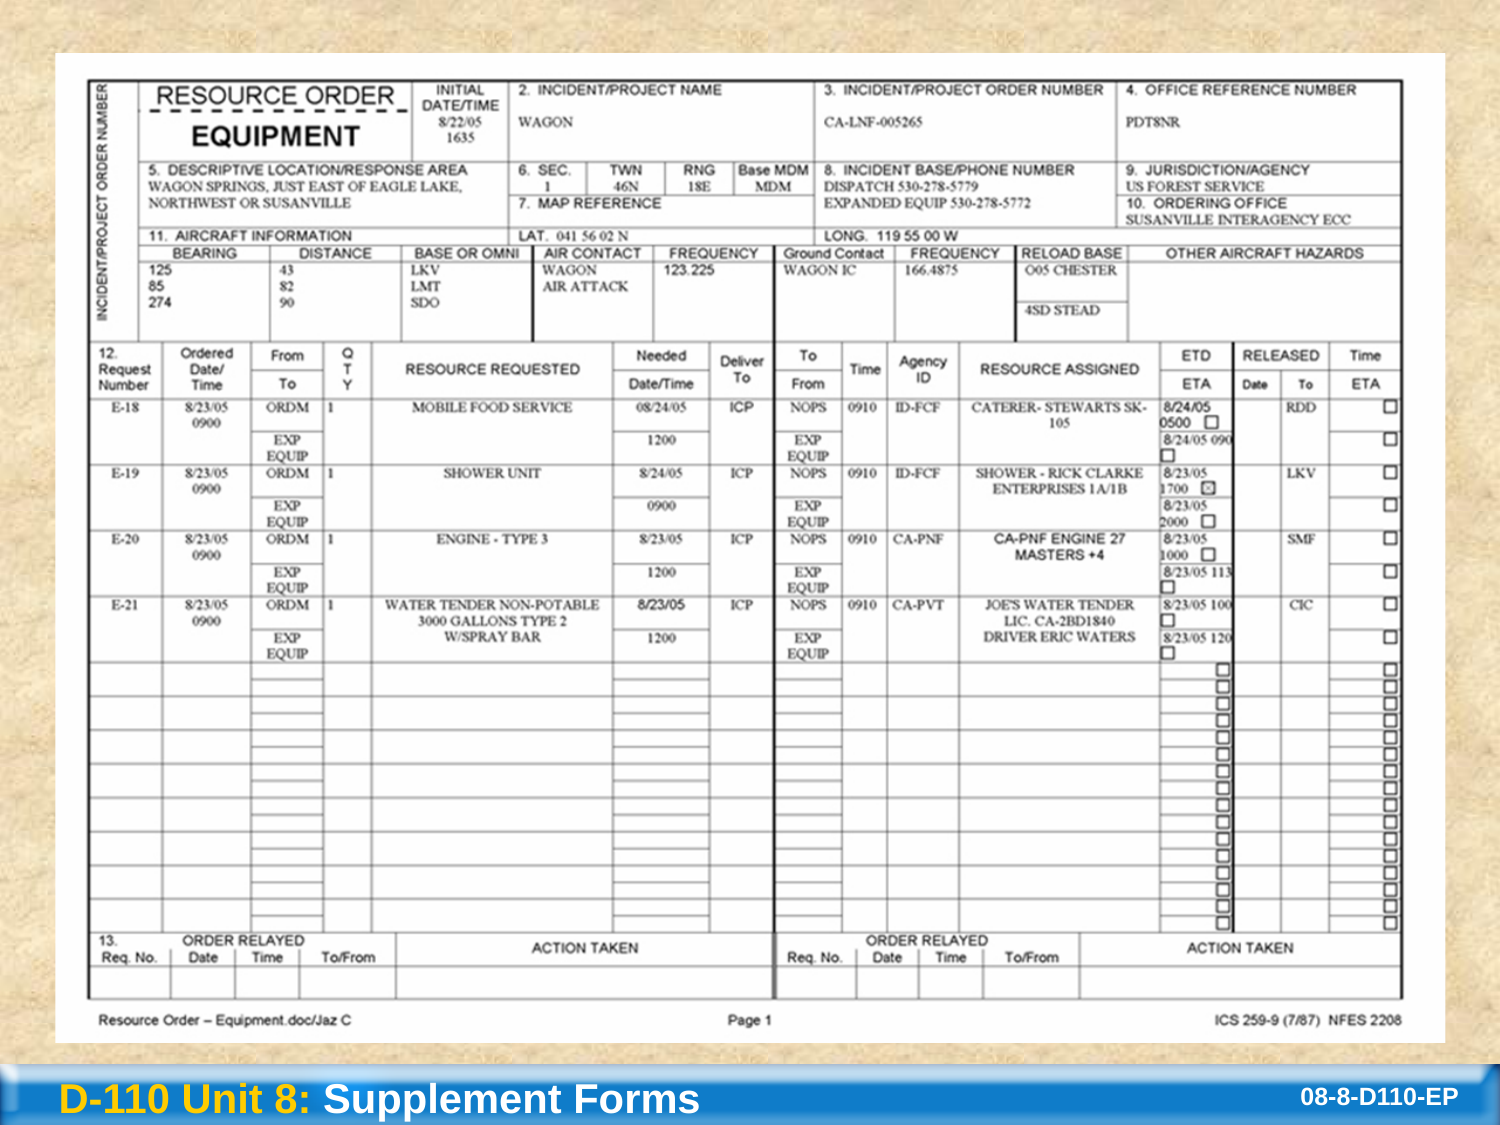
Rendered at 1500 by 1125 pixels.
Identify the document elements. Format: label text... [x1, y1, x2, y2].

text_box 08-8-D110-EP [1285, 1073, 1479, 1119]
text_box [43, 68, 50, 268]
text_box [1449, 68, 1458, 268]
text_box D-110 Unit 8: Supplement Forms [43, 1064, 1235, 1125]
picture [0, 0, 1500, 1125]
